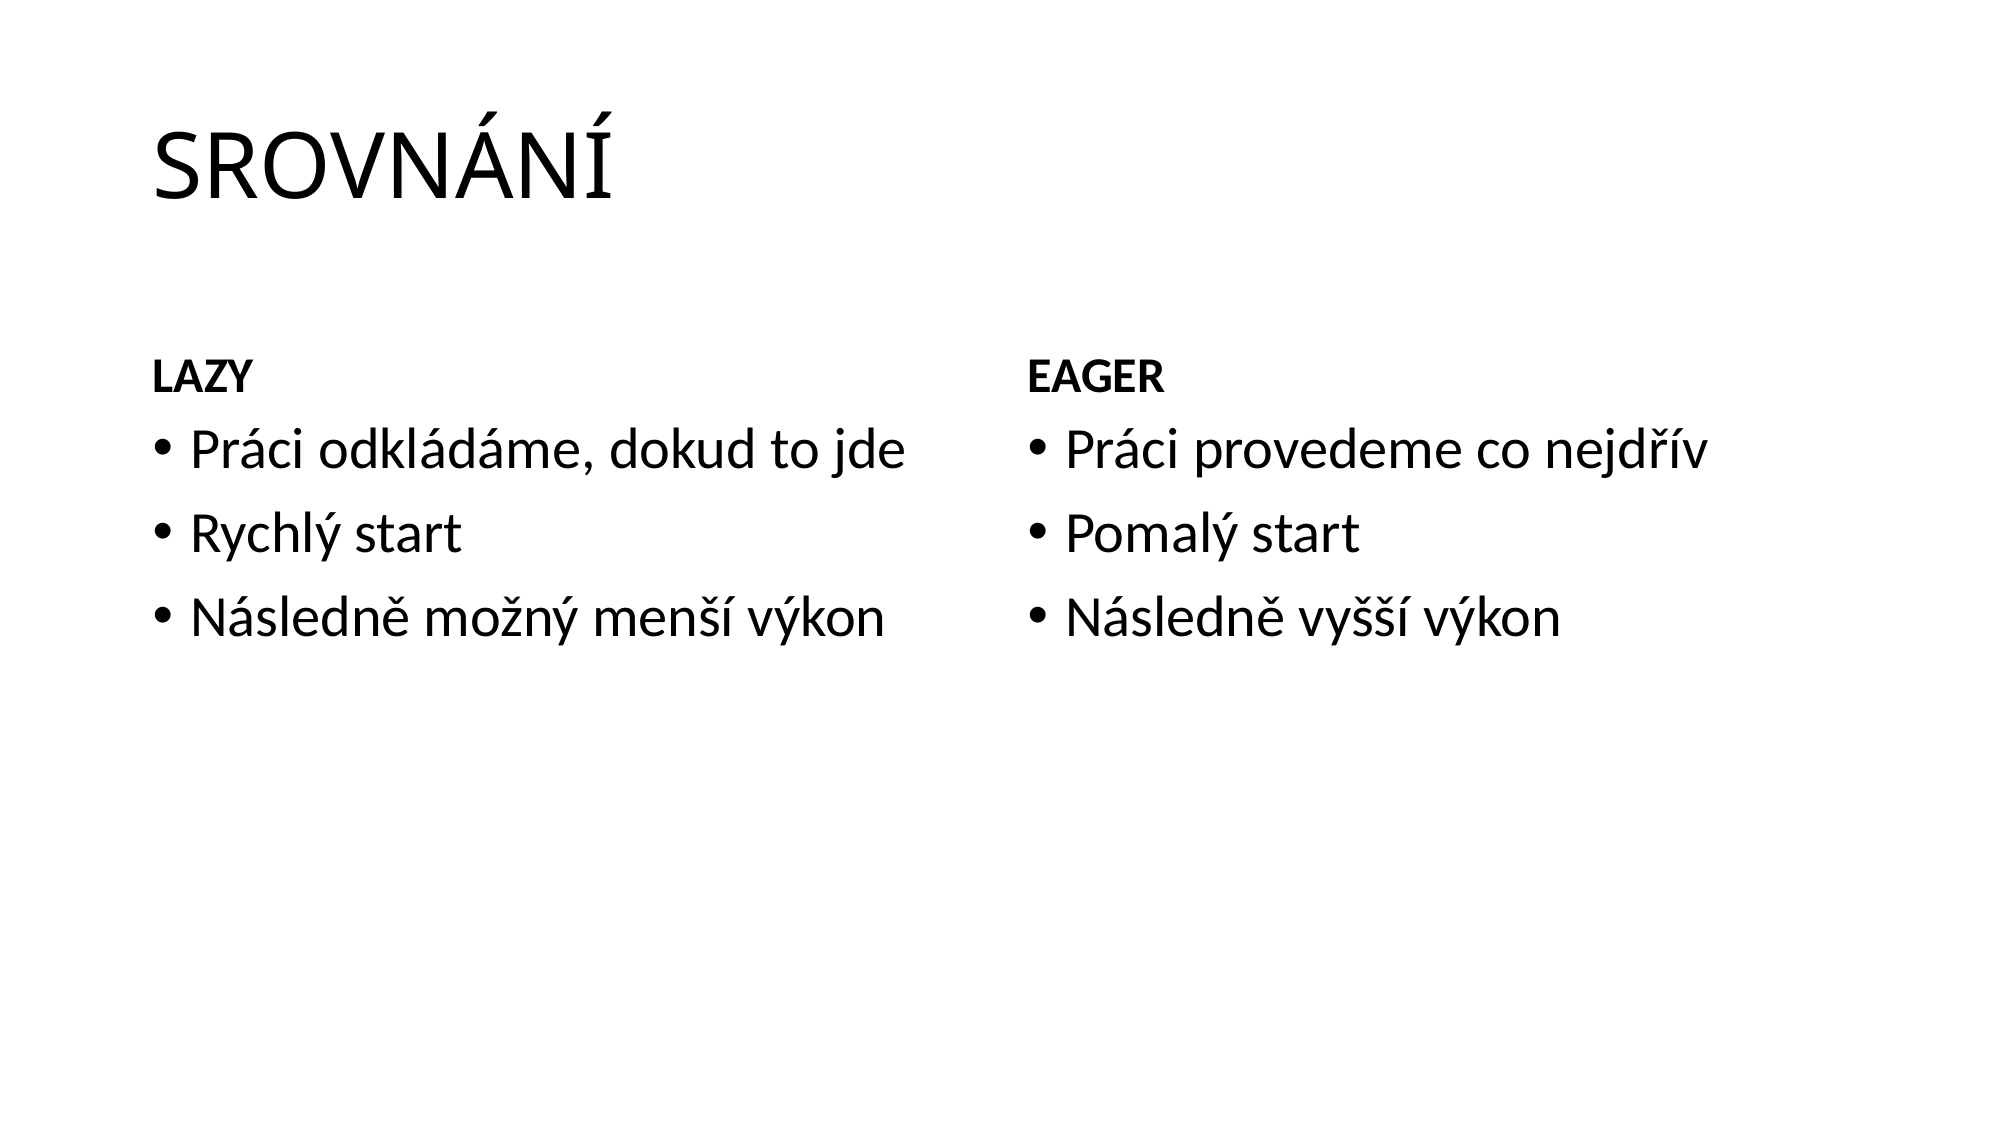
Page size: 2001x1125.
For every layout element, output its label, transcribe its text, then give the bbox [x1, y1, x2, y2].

list Práci provedeme co nejdřív Pomalý start Následně vyšší výkon [1012, 410, 1863, 1016]
title SROVNÁNÍ [137, 59, 1863, 278]
list EAGER [1012, 275, 1863, 410]
list LAZY [137, 275, 984, 410]
list Práci odkládáme, dokud to jde Rychlý start Následně možný menší výkon [137, 410, 984, 1016]
